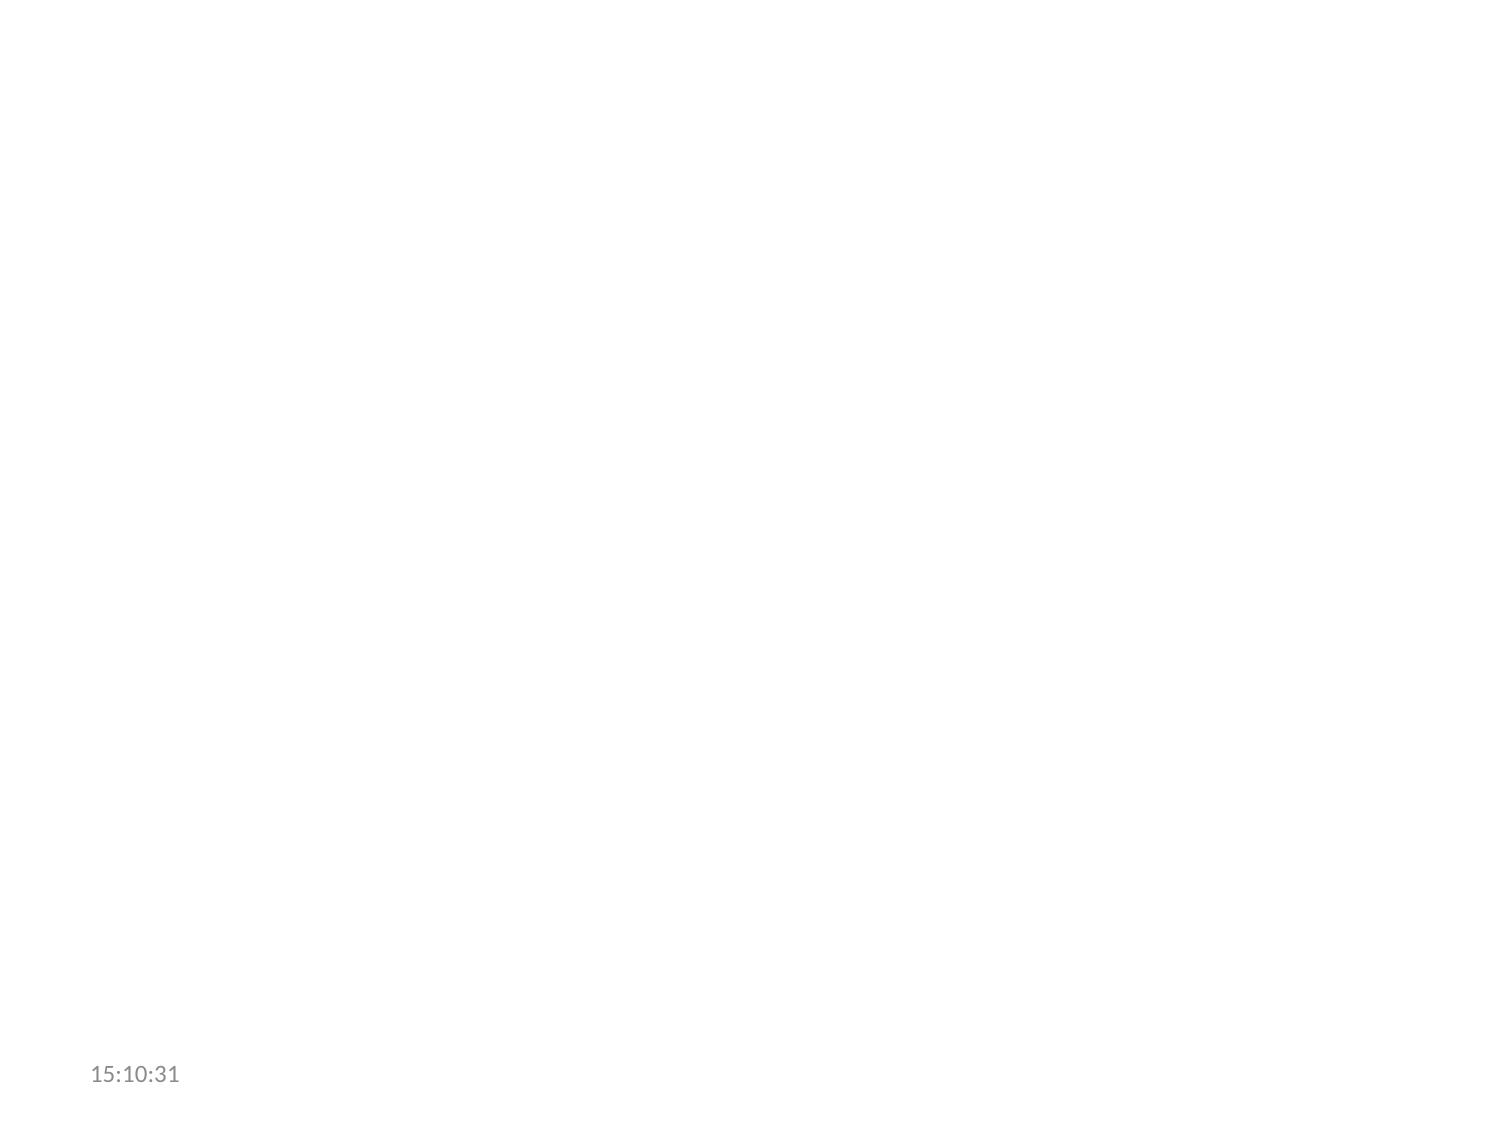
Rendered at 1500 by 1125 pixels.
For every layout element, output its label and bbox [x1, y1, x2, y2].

slide_number [75, 1042, 425, 1103]
